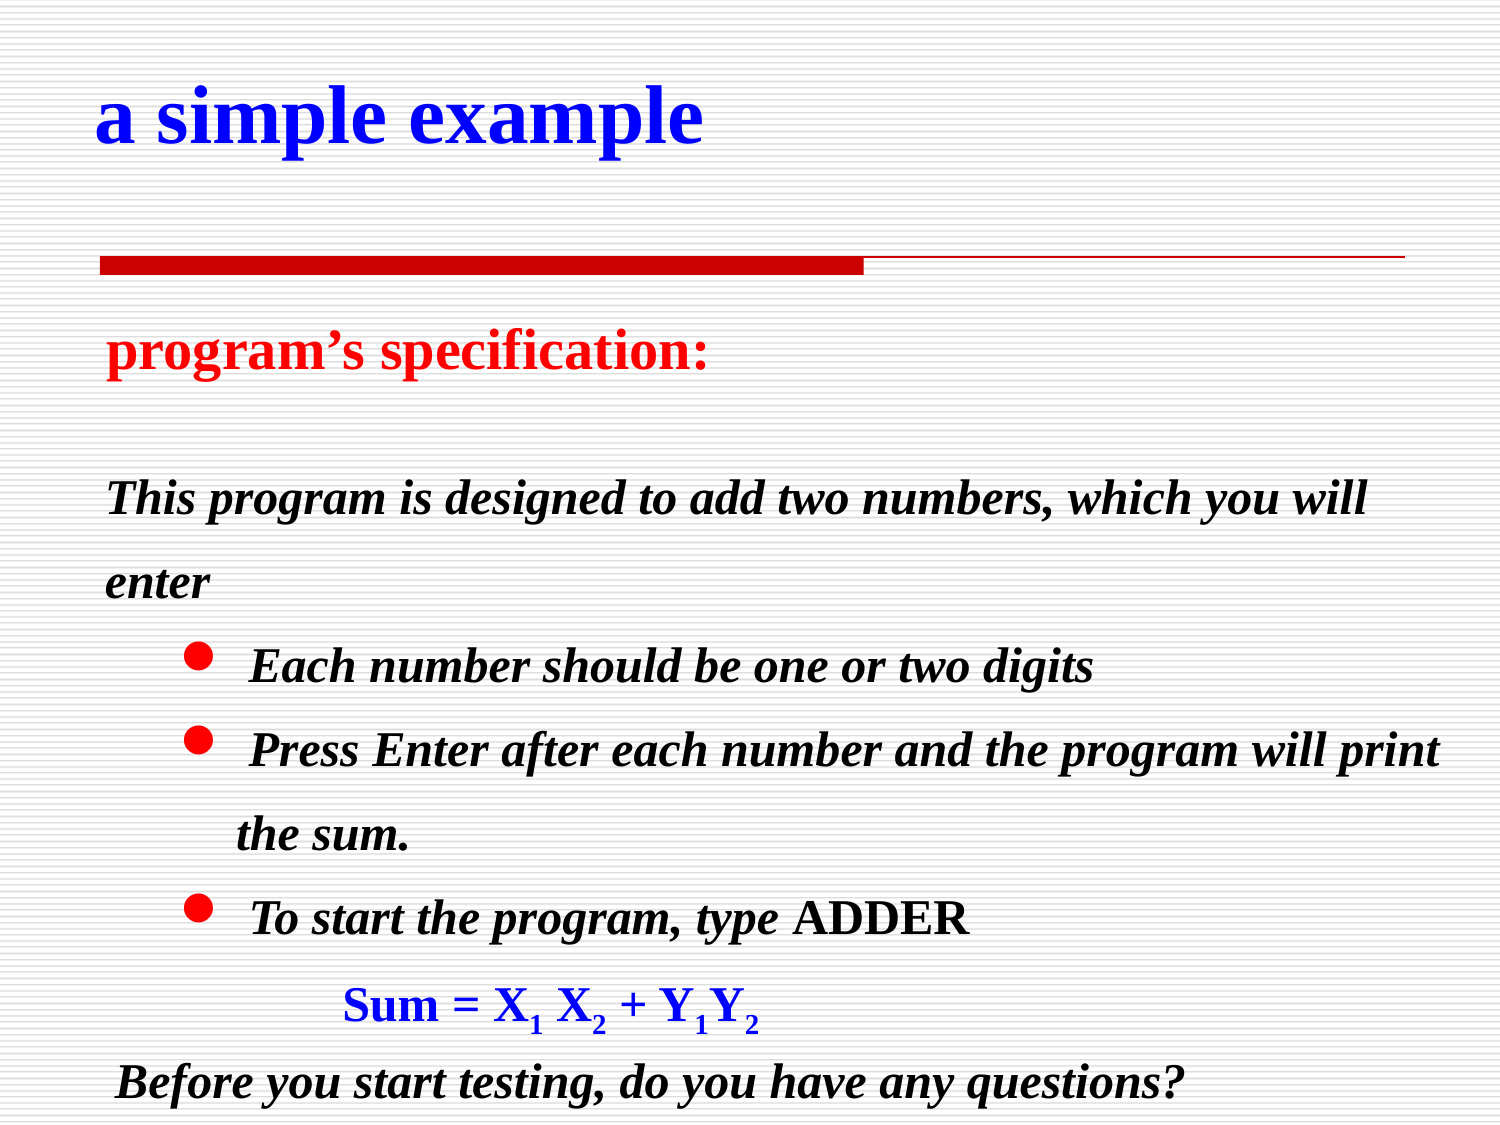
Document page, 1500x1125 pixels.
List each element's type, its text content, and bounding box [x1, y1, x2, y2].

text_box Before you start testing, do you have any questions? [100, 1041, 1438, 1116]
text_box program’s specification: [91, 304, 726, 389]
text_box a simple example [79, 53, 721, 168]
picture [0, 0, 1500, 1125]
text_box This program is designed to add two numbers, which you will enter Each number should be one or two digits Press Enter after each number and the program will print the sum. To start the program, type ADDER Sum = X1 X2 + Y1Y2 [90, 363, 1500, 1048]
